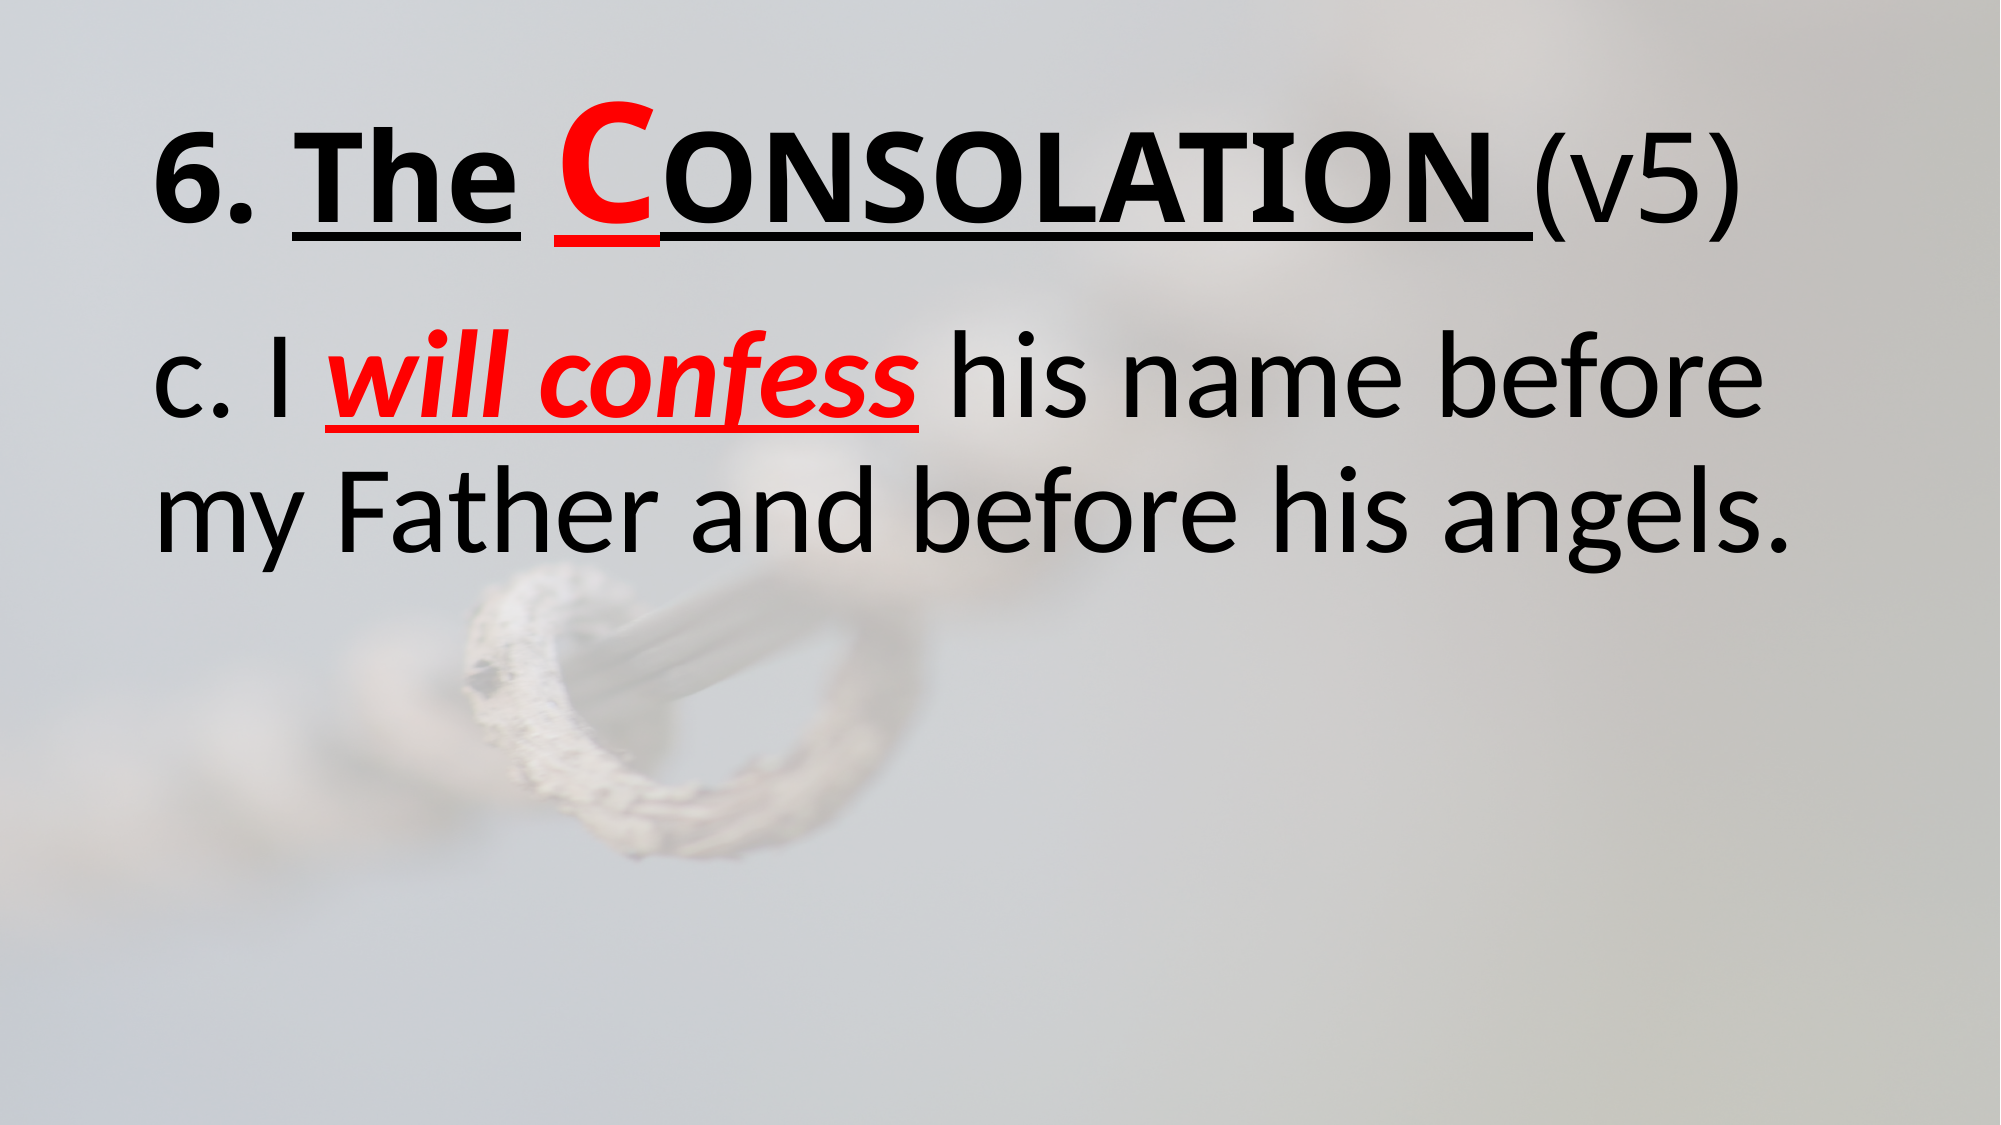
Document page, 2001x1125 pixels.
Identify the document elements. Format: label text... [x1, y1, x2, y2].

title 6. The CONSOLATION (v5) [137, 59, 1863, 278]
list c. I will confess his name before my Father and before his angels. [137, 301, 1863, 1016]
